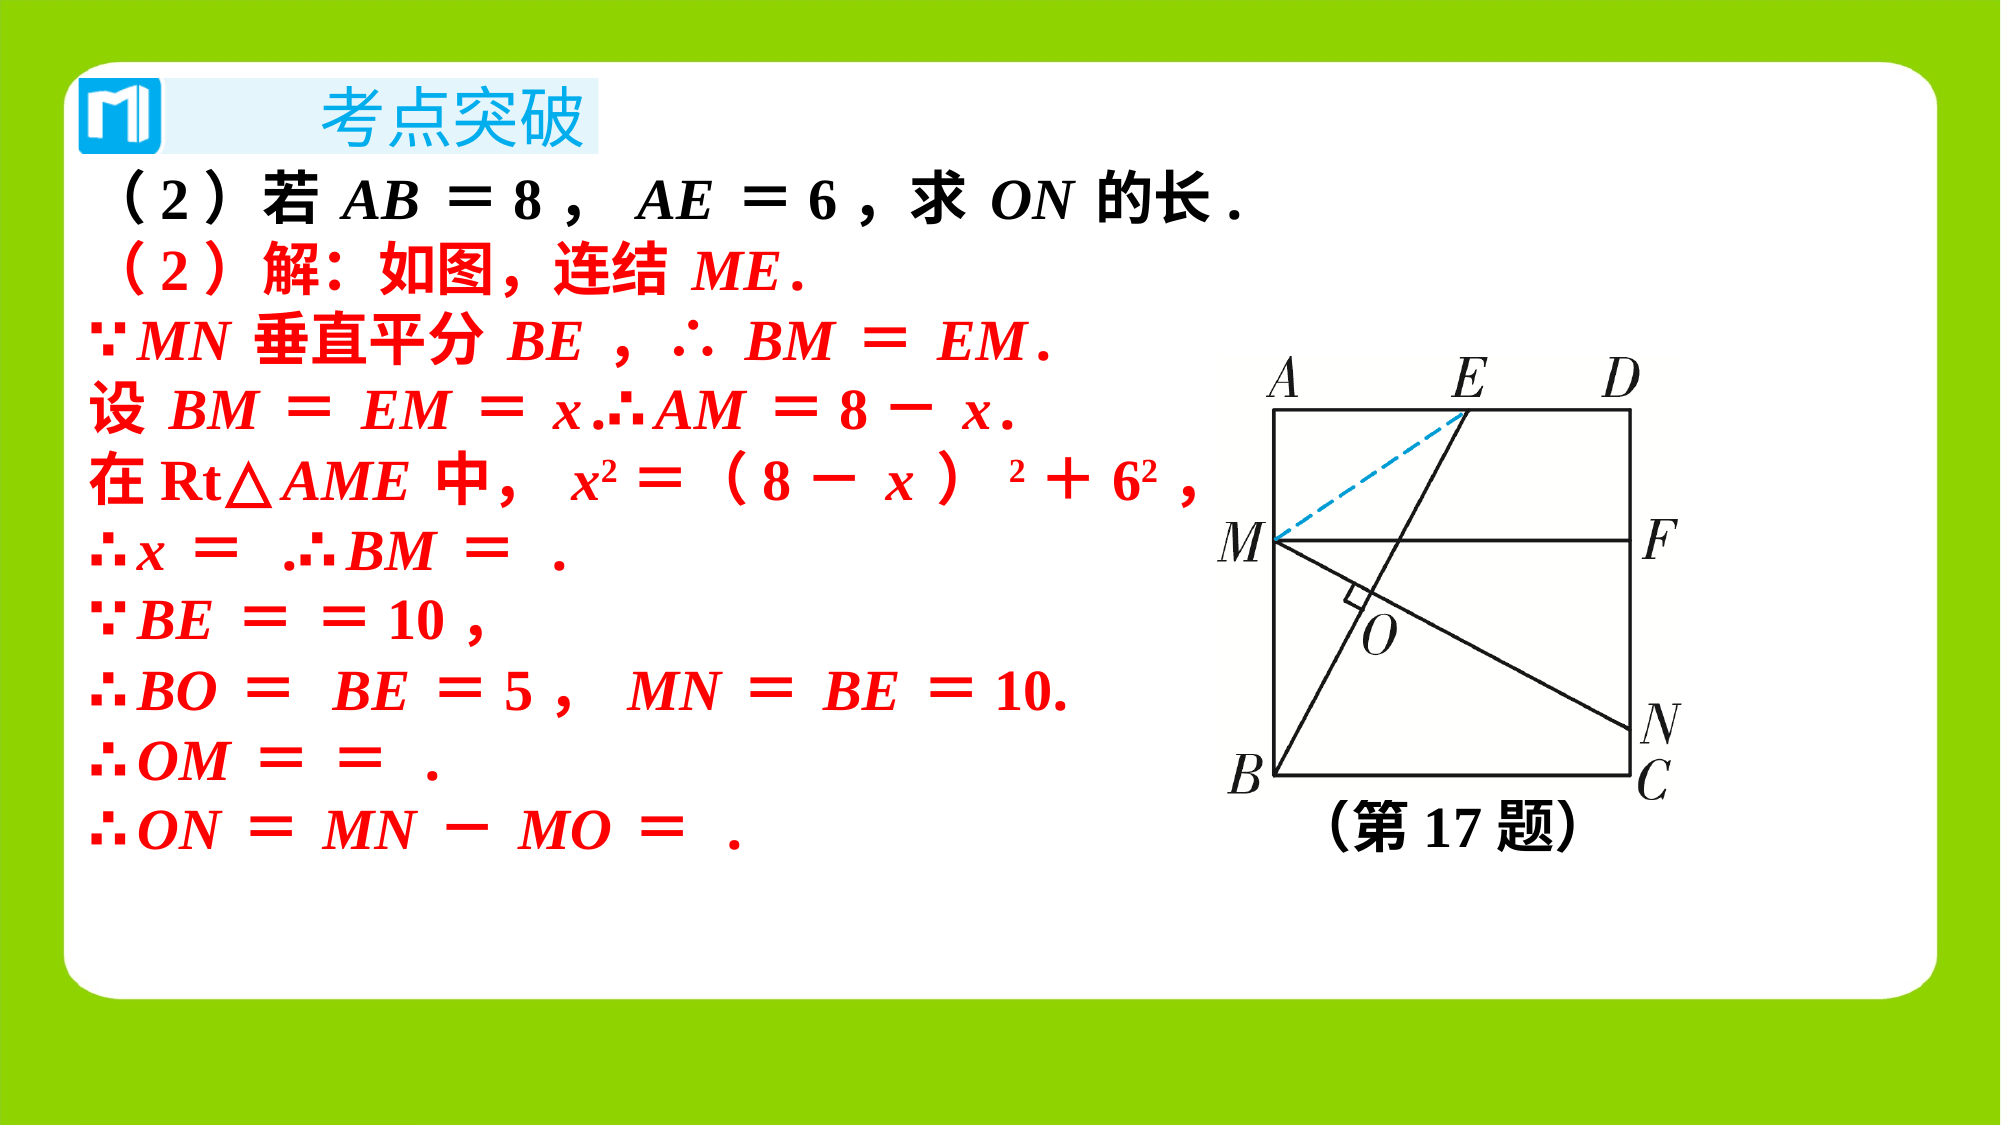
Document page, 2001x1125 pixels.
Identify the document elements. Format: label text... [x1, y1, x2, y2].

text_box （2）若AB＝8，AE＝6，求ON的长. [88, 160, 1359, 252]
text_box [1236, 800, 1674, 881]
picture [0, 0, 2001, 1125]
